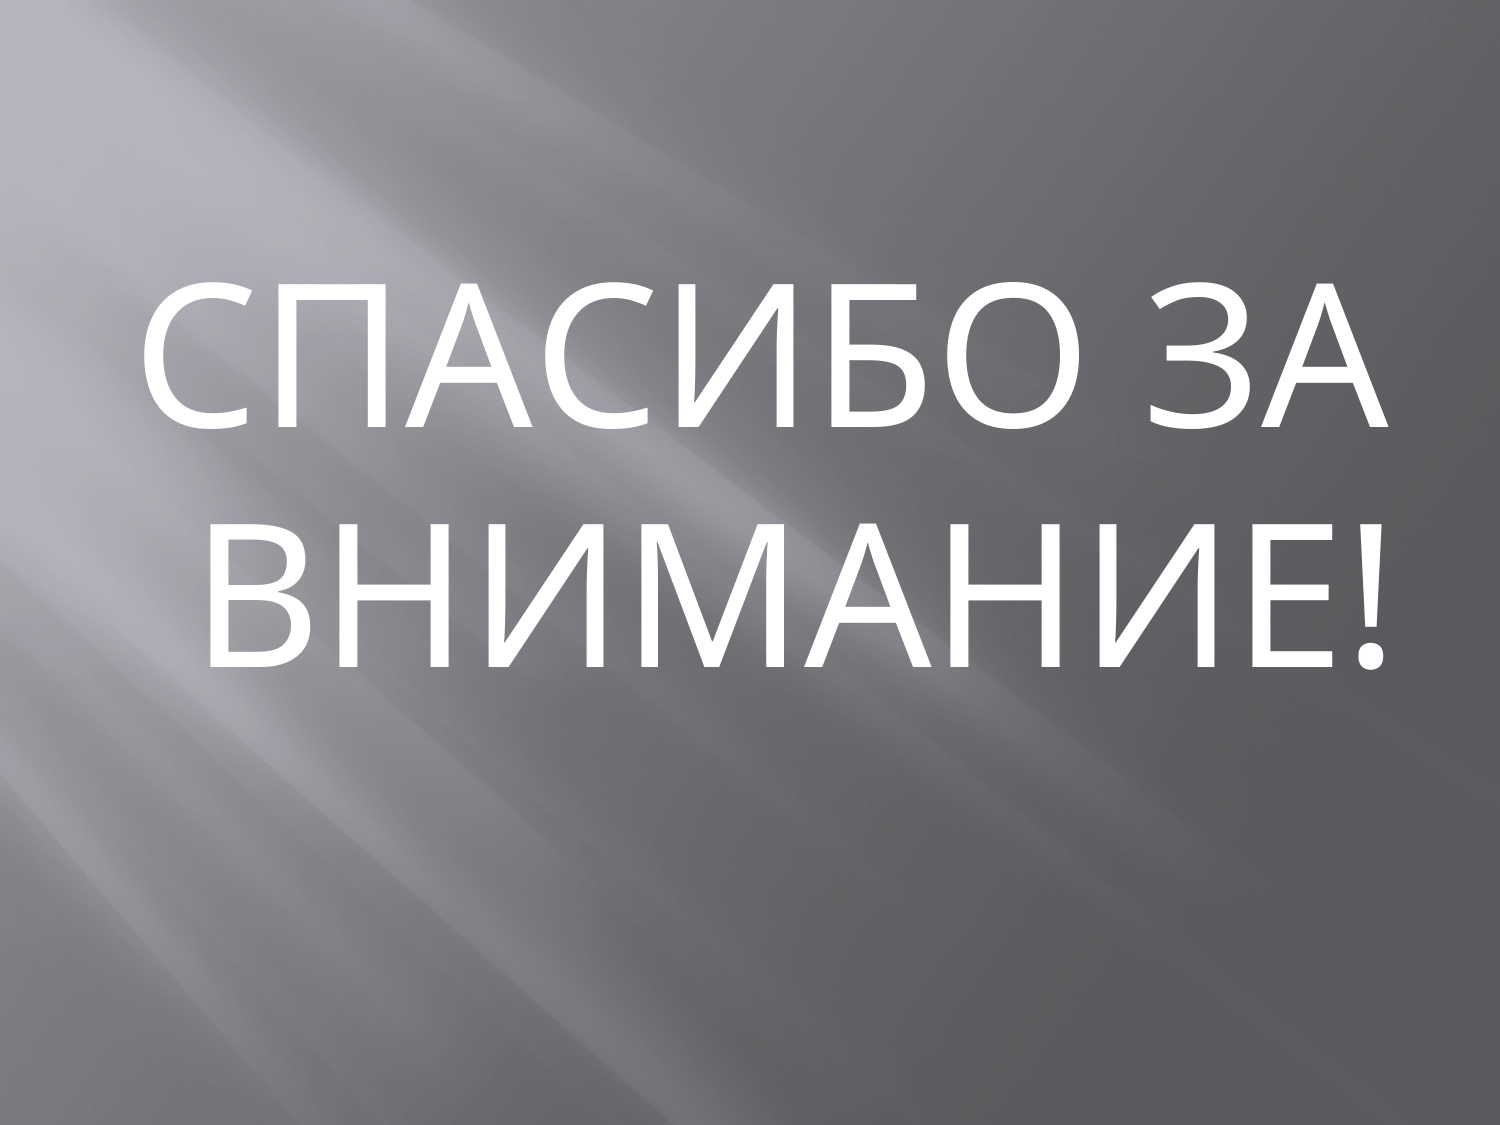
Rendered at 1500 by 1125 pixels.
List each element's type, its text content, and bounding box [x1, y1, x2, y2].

list СПАСИБО ЗА ВНИМАНИЕ! [0, 219, 1500, 1094]
